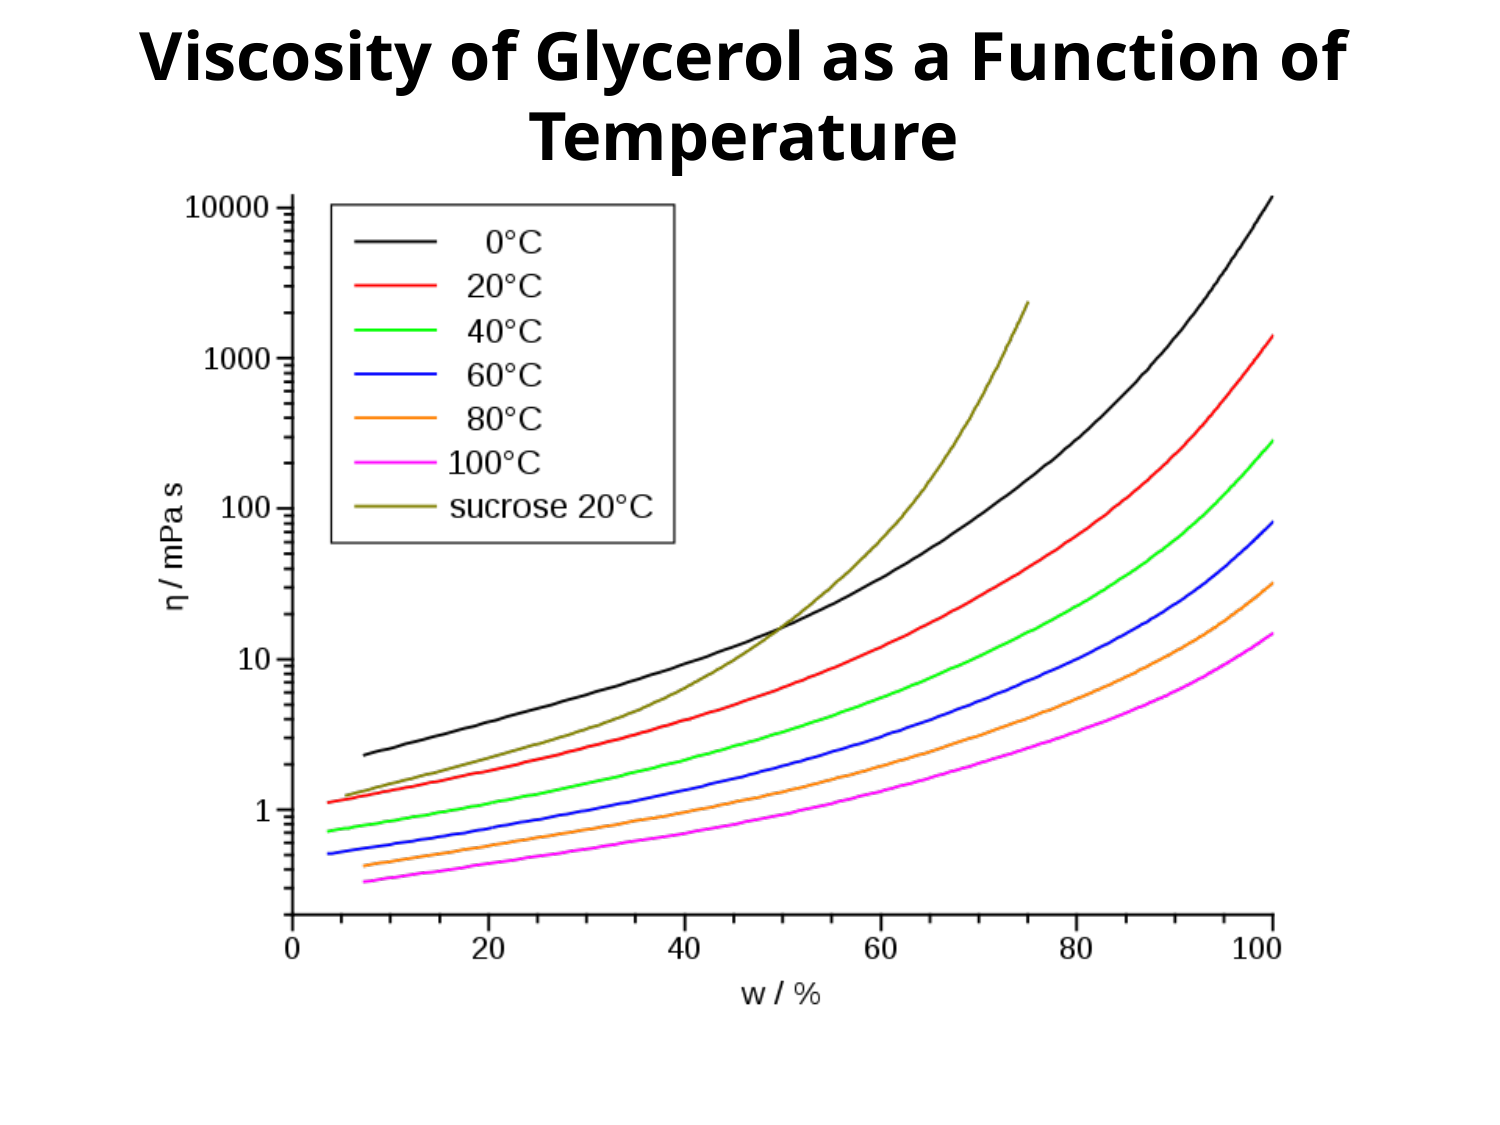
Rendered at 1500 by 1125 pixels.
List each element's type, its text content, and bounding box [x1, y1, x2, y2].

title Viscosity of Glycerol as a Function of Temperature [74, 0, 1413, 188]
picture [137, 174, 1301, 1029]
